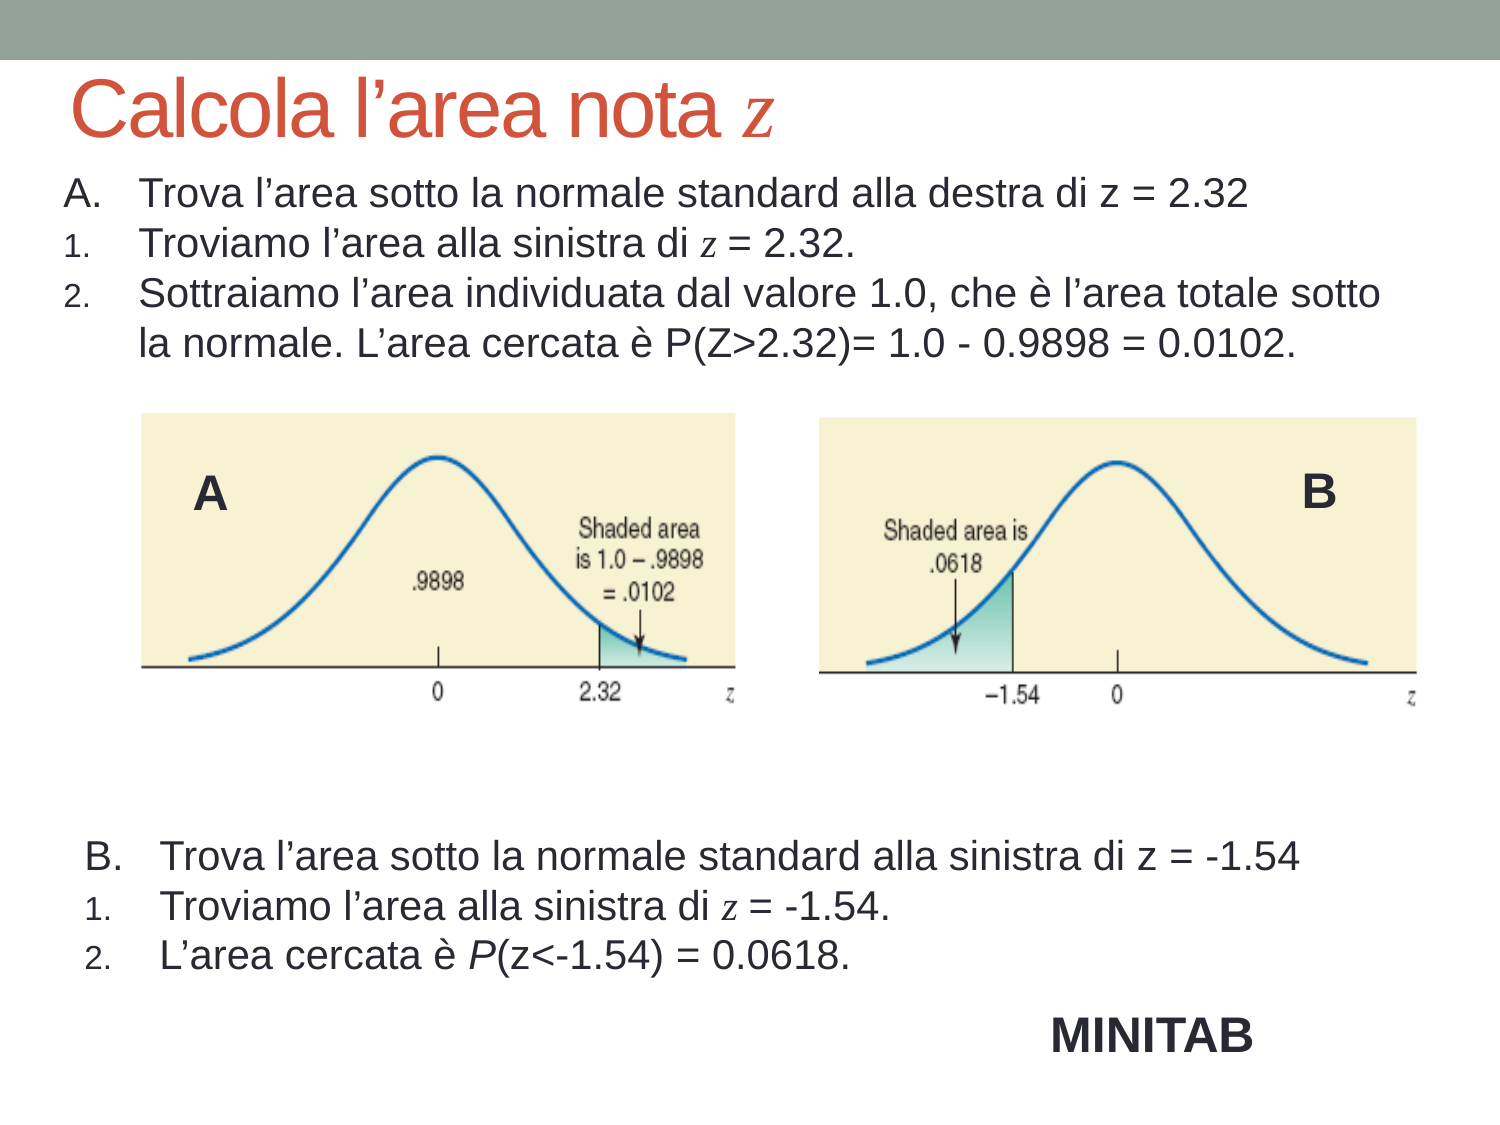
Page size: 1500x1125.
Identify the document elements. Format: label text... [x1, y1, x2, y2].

text_box Trova l’area sotto la normale standard alla sinistra di z = -1.54 Troviamo l’area alla sinistra di z = -1.54. L’area cercata è P(z<-1.54) = 0.0618. [69, 820, 1461, 986]
title Calcola l’area nota z [54, 34, 1405, 158]
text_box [139, 413, 739, 710]
text_box Trova l’area sotto la normale standard alla destra di z = 2.32 Troviamo l’area alla sinistra di z = 2.32. Sottraiamo l’area individuata dal valore 1.0, che è l’area totale sotto la normale. L’area cercata è P(Z>2.32)= 1.0 - 0.9898 = 0.0102. [48, 158, 1441, 374]
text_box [818, 416, 1422, 713]
text_box MINITAB [1035, 995, 1438, 1070]
